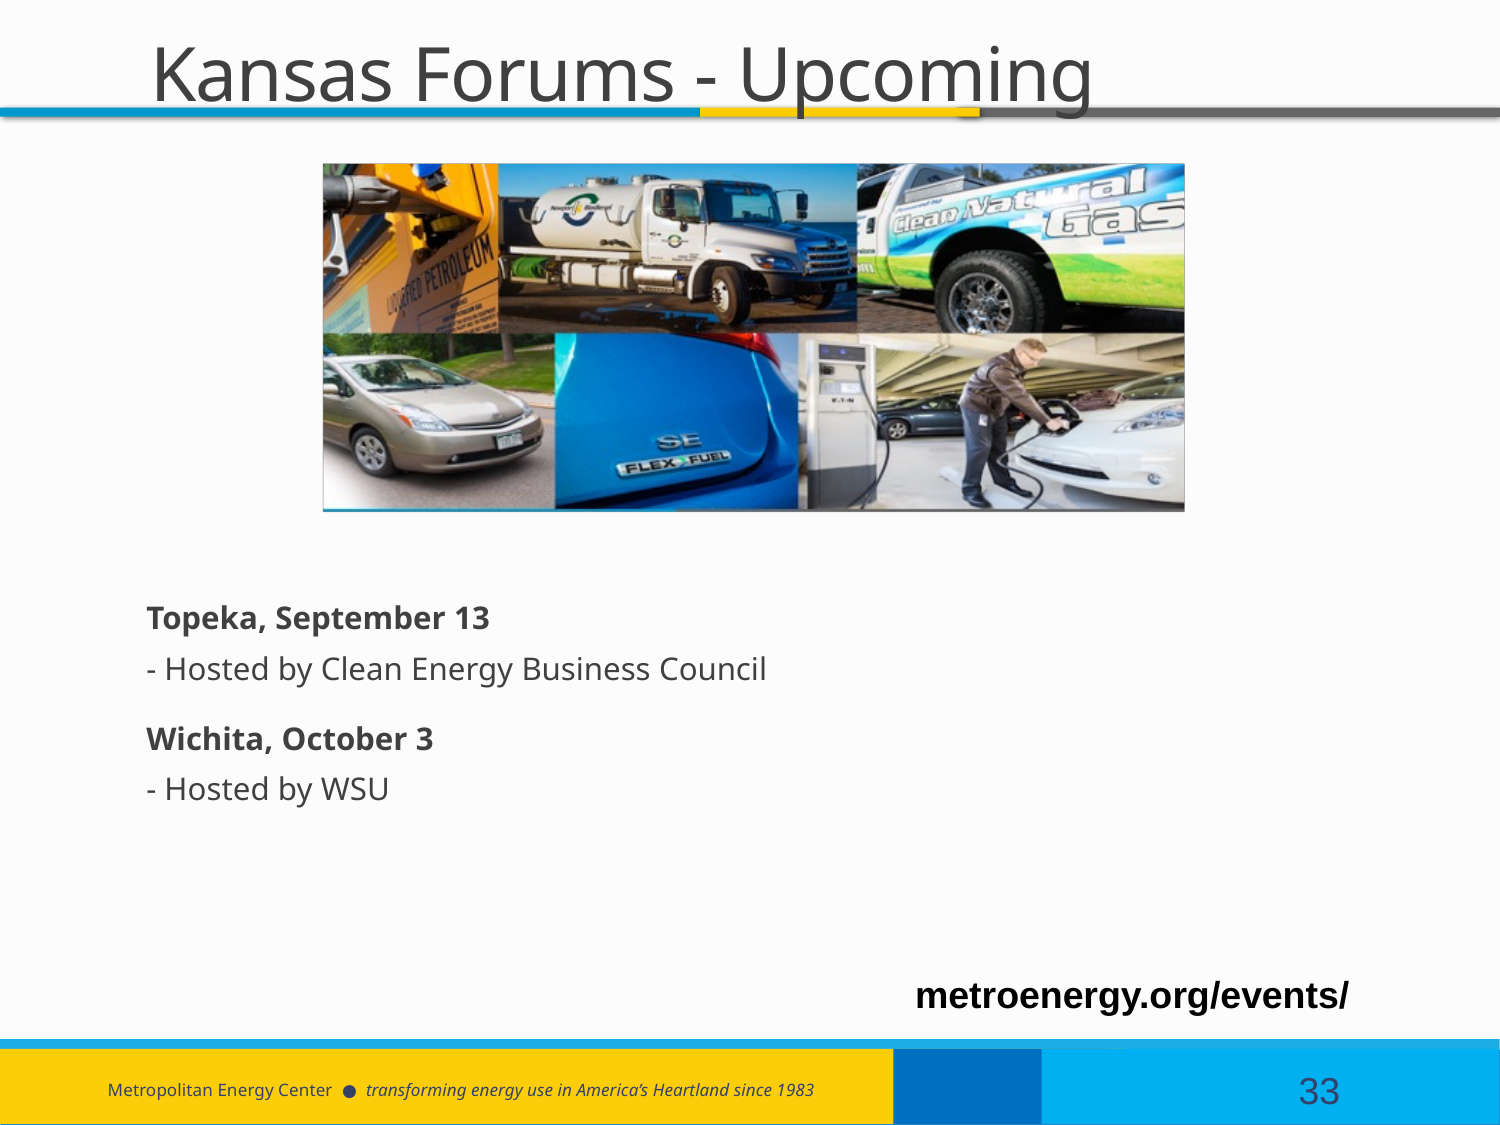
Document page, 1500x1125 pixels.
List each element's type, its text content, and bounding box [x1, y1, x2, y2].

list Topeka, September 13 - Hosted by Clean Energy Business Council Wichita, October 3 - Hosted by WSU [135, 530, 1373, 1025]
text_box metroenergy.org/events/ [900, 963, 1365, 1024]
title Kansas Forums - Upcoming [135, 13, 1373, 125]
picture [318, 161, 1189, 516]
